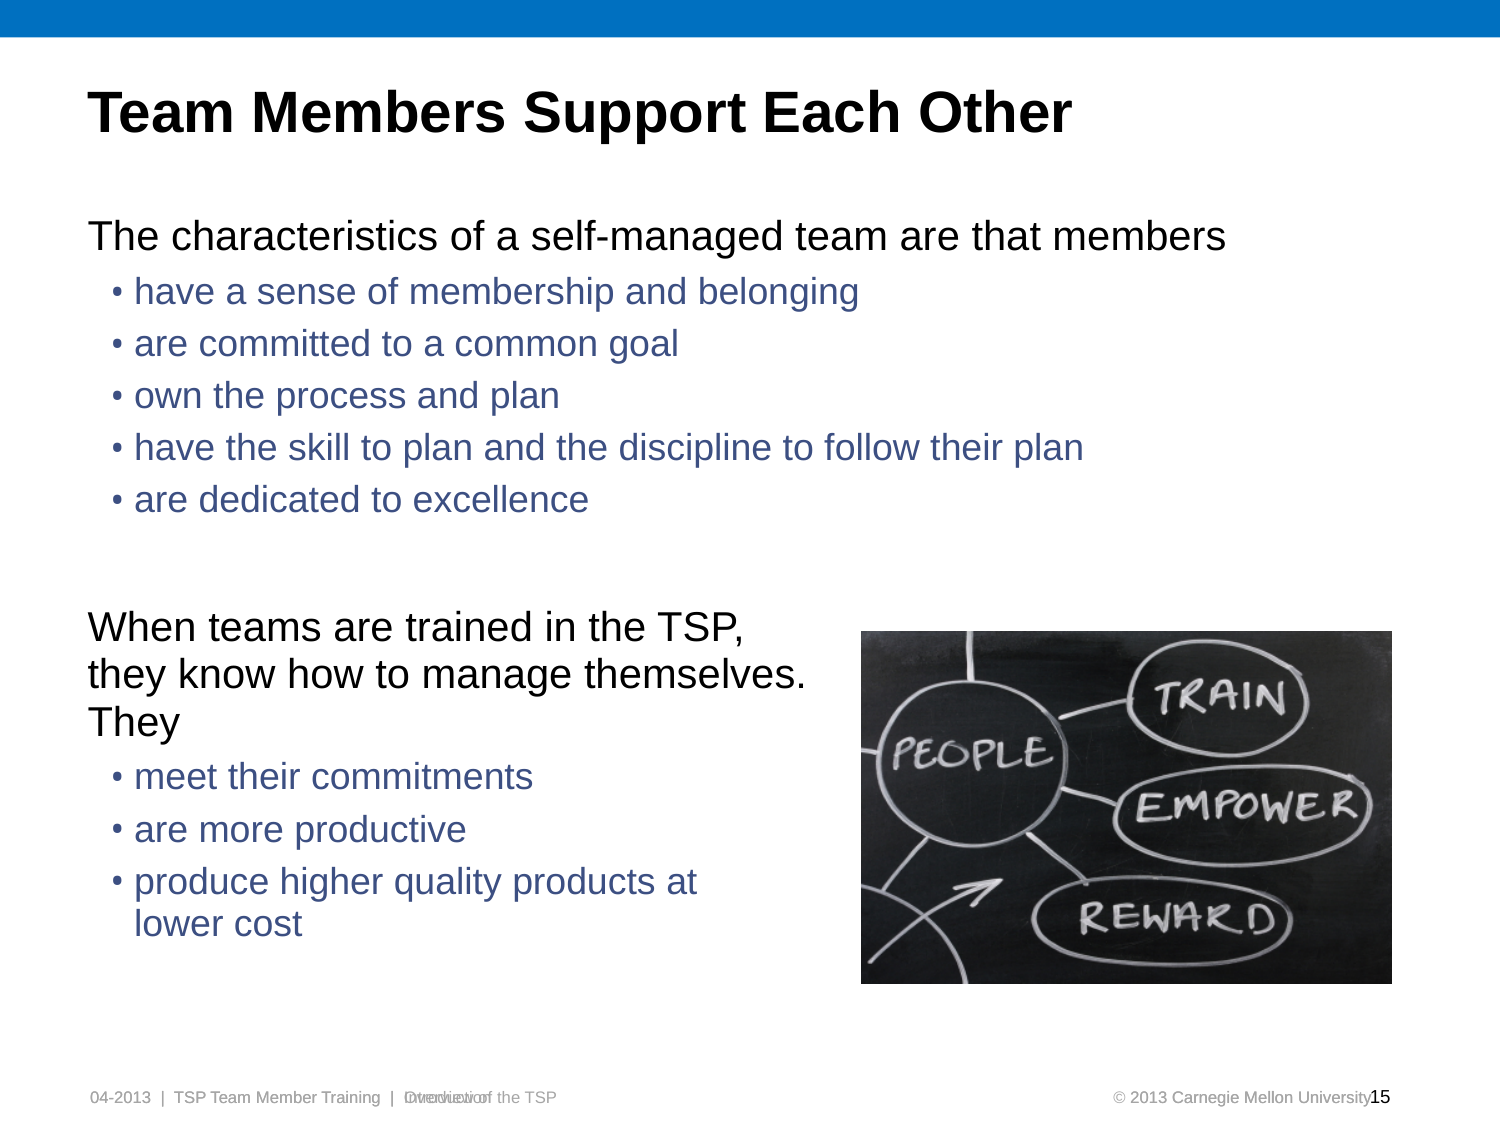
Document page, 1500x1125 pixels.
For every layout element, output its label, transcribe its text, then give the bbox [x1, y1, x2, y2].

list The characteristics of a self-managed team are that members have a sense of membership and belonging are committed to a common goal own the process and plan have the skill to plan and the discipline to follow their plan are dedicated to excellence When teams are trained in the TSP, they know how to manage themselves. They meet their commitments are more productive produce higher quality products at lower cost [87, 212, 1440, 1026]
picture [861, 631, 1392, 984]
title Team Members Support Each Other [87, 87, 1439, 212]
